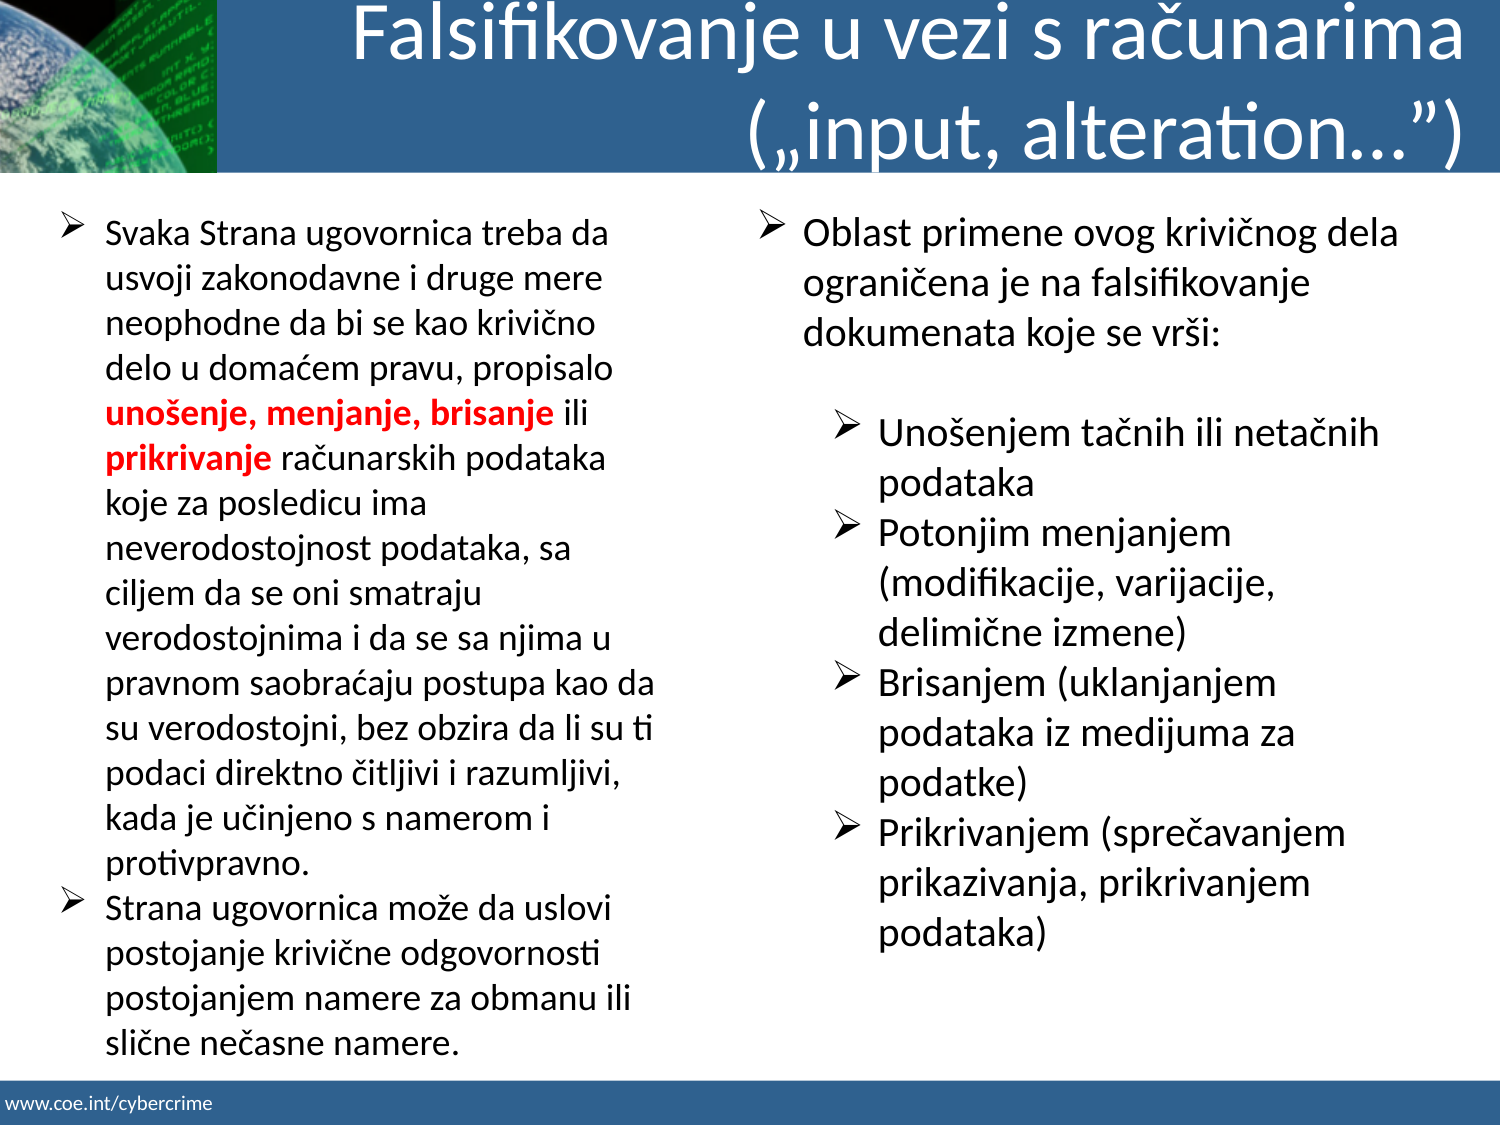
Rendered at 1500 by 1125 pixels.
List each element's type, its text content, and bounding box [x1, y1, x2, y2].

text_box Falsifikovanje u vezi s računarima („input, alteration…”) [230, 0, 1483, 184]
text_box Svaka Strana ugovornica treba da usvoji zakonodavne i druge mere neophodne da bi se kao krivično delo u domaćem pravu, propisalo unošenje, menjanje, brisanje ili prikrivanje računarskih podataka koje za posledicu ima neverodostojnost podataka, sa ciljem da se oni smatraju verodostojnima i da se sa njima u pravnom saobraćaju postupa kao da su verodostojni, bez obzira da li su ti podaci direktno čitljivi i razumljivi, kada je učinjeno s namerom i protivpravno. Strana ugovornica može da uslovi postojanje krivične odgovornosti postojanjem namere za obmanu ili slične nečasne namere. [43, 200, 682, 1070]
text_box Oblast primene ovog krivičnog dela ograničena je na falsifikovanje dokumenata koje se vrši: Unošenjem tačnih ili netačnih podataka Potonjim menjanjem (modifikacije, varijacije, delimične izmene) Brisanjem (uklanjanjem podataka iz medijuma za podatke) Prikrivanjem (sprečavanjem prikazivanja, prikrivanjem podataka) [741, 197, 1419, 963]
picture [0, 0, 217, 173]
